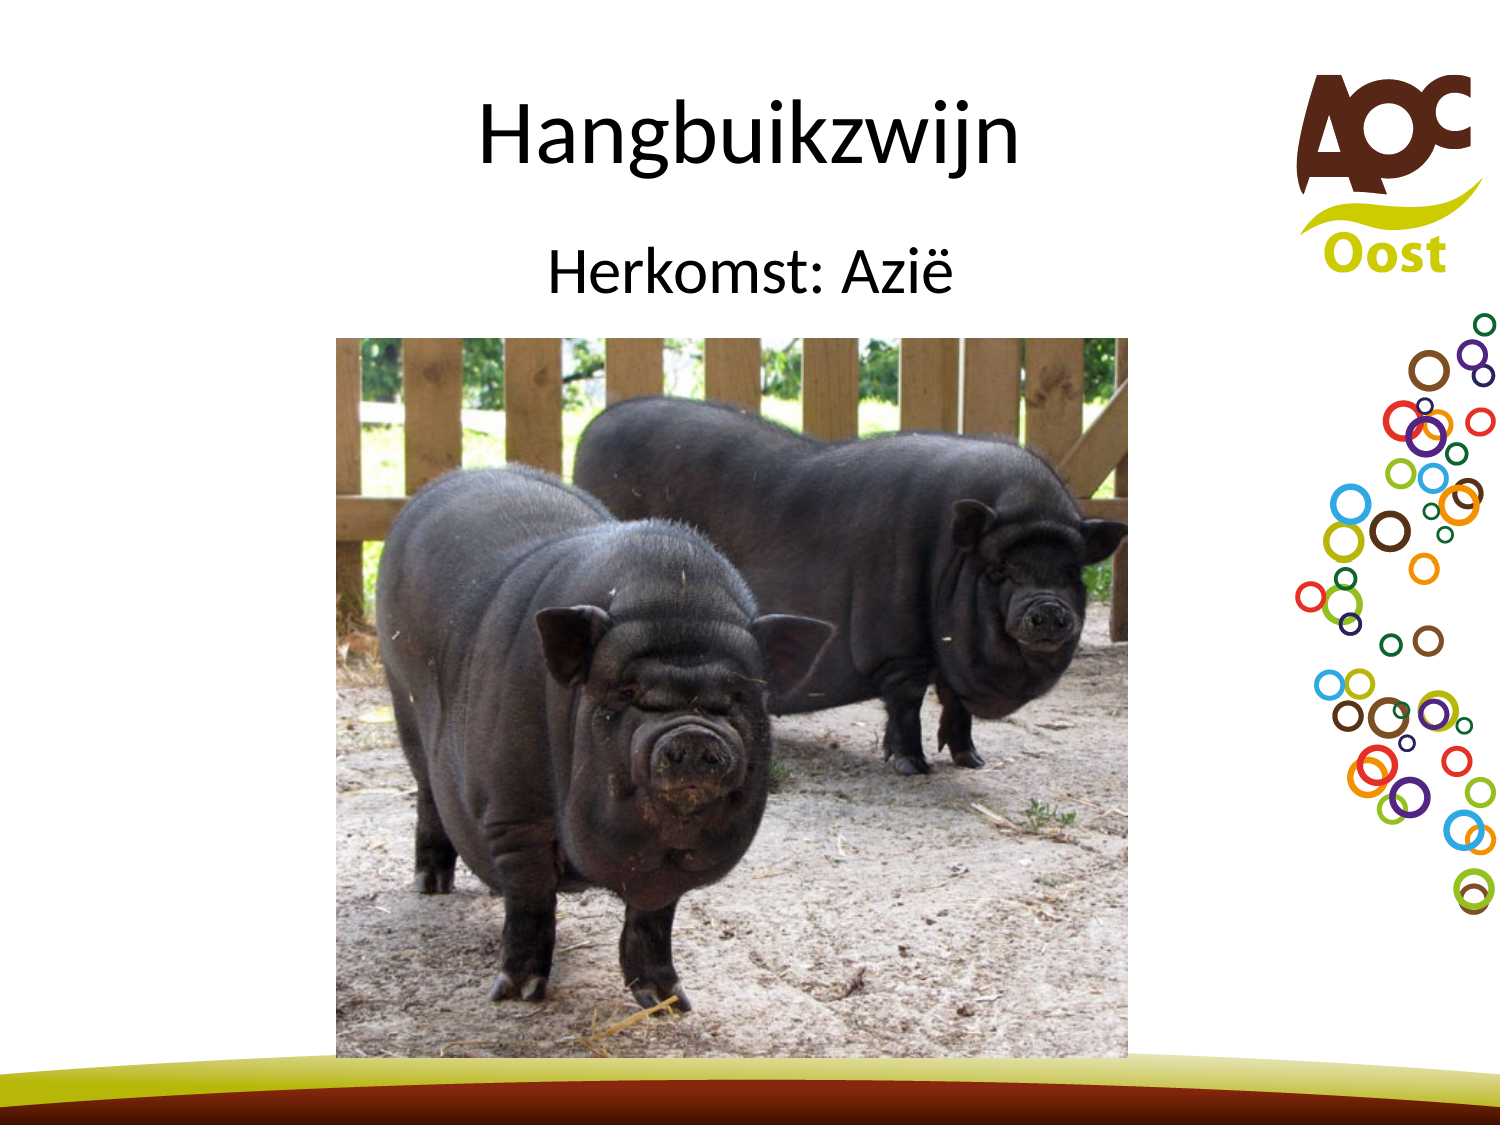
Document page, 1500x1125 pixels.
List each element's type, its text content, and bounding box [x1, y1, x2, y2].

title Hangbuikzwijn [75, 45, 1425, 209]
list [336, 337, 1129, 1058]
picture [0, 0, 1500, 1125]
text_box Herkomst: Azië [532, 219, 970, 315]
